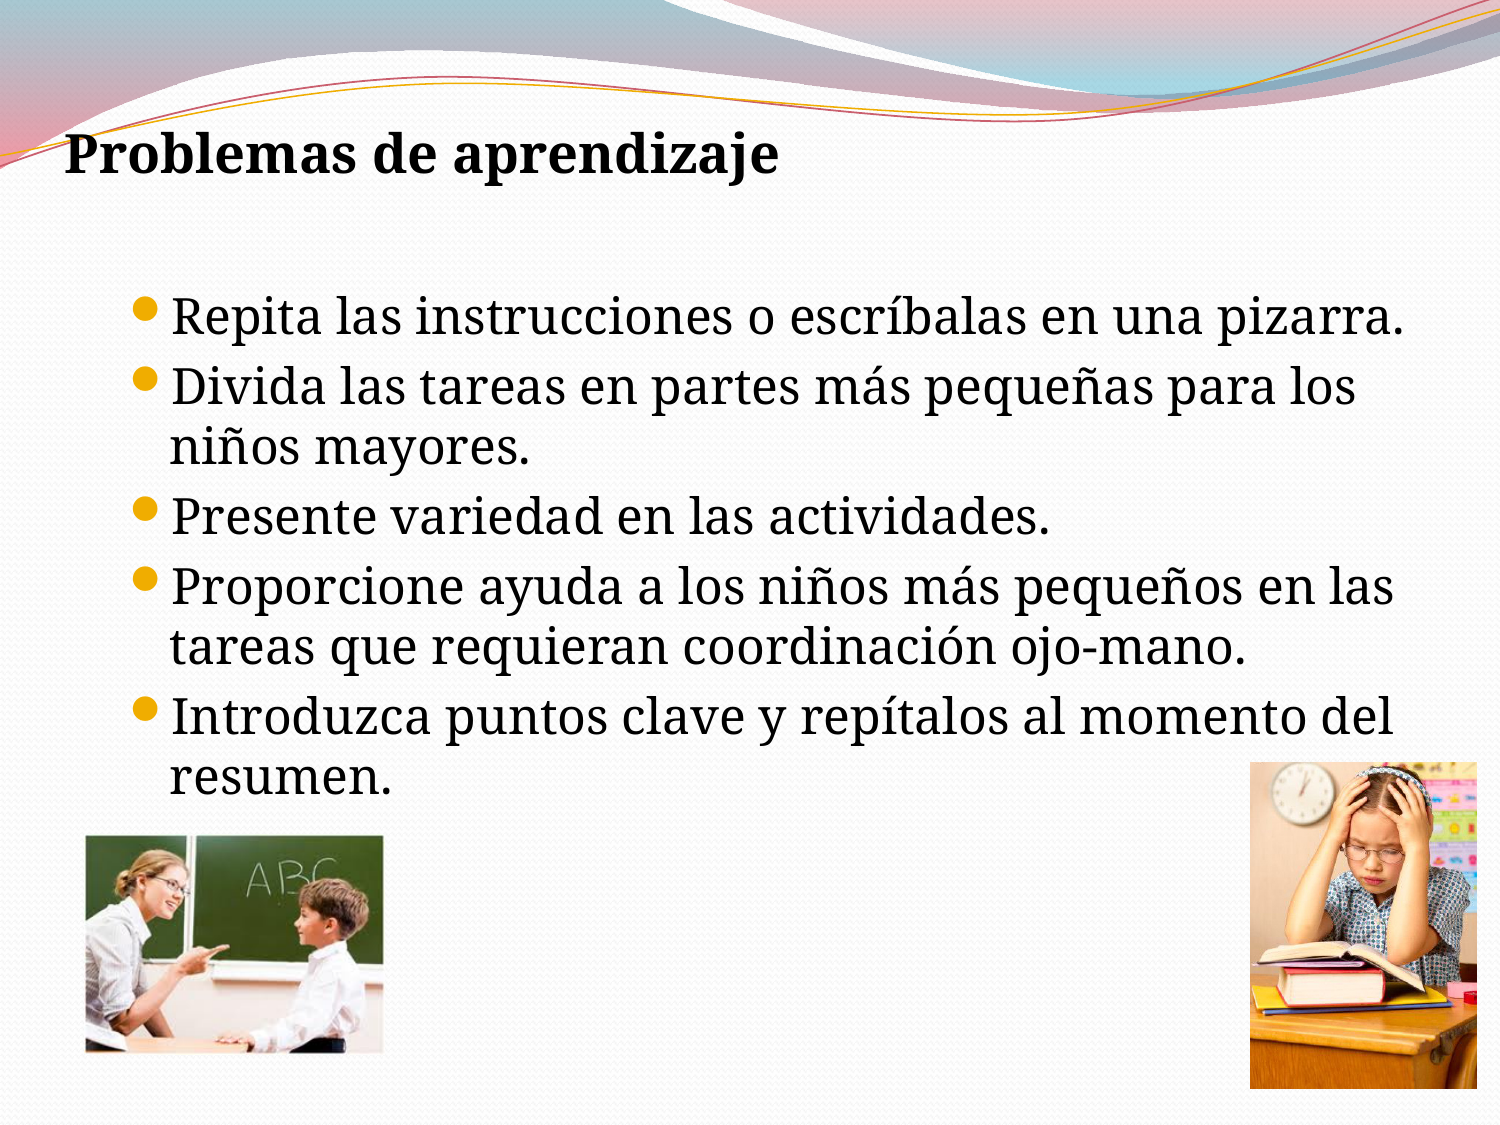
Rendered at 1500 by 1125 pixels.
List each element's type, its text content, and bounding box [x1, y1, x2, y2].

picture [1249, 762, 1477, 1089]
list Problemas de aprendizaje Repita las instrucciones o escríbalas en una pizarra. Divida las tareas en partes más pequeñas para los niños mayores. Presente variedad en las actividades. Proporcione ayuda a los niños más pequeños en las tareas que requieran coordinación ojo-mano. Introduzca puntos clave y repítalos al momento del resumen. [50, 112, 1463, 1075]
picture [83, 834, 385, 1055]
